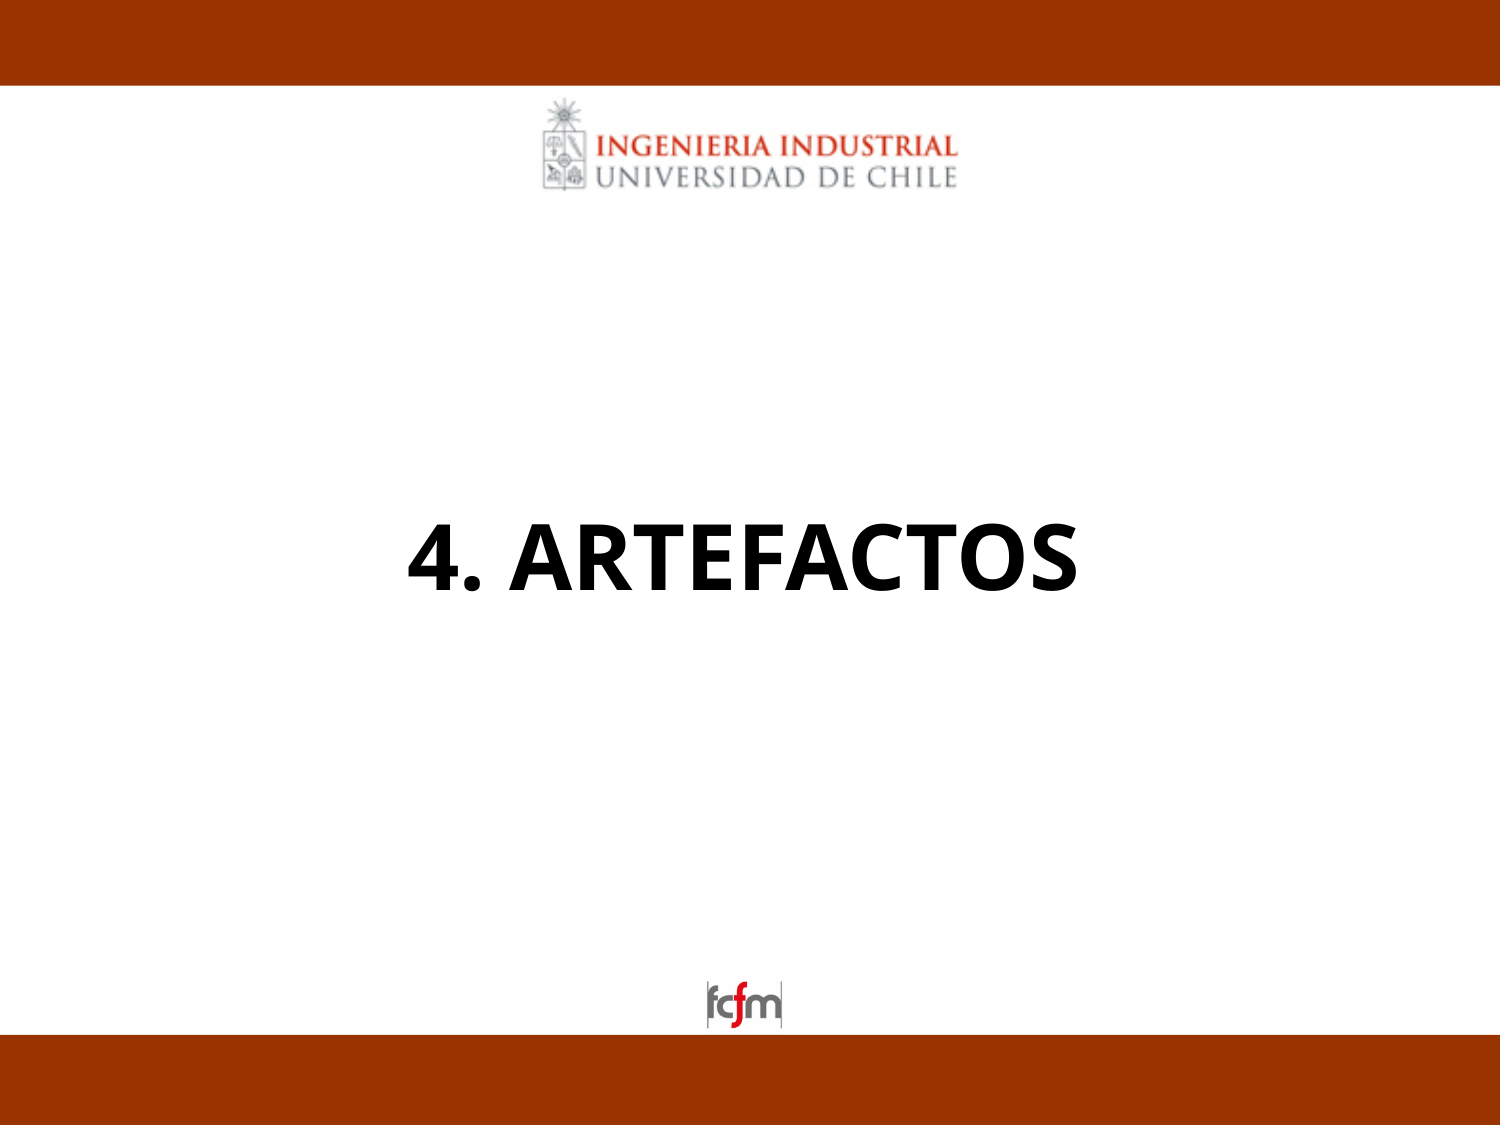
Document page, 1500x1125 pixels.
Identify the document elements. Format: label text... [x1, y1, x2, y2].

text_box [525, 89, 975, 197]
picture [702, 959, 786, 1036]
text_box [0, 1034, 1500, 1125]
text_box 4. ARTEFACTOS [76, 491, 1412, 681]
text_box [0, 0, 1500, 86]
